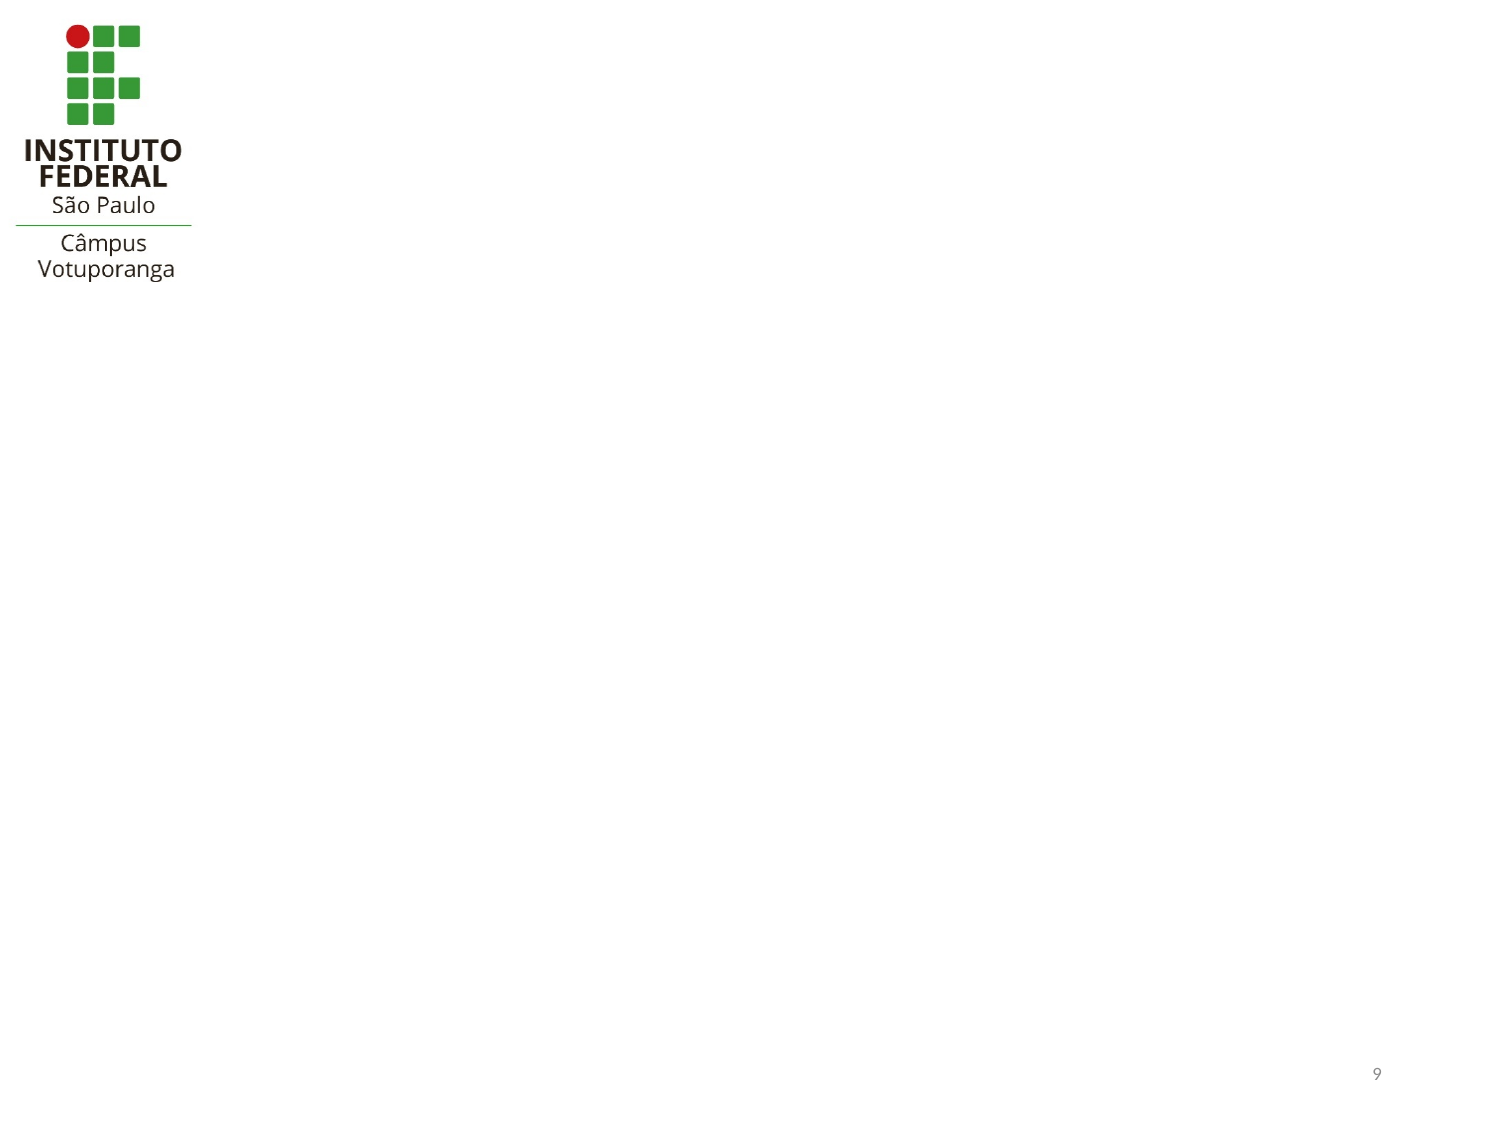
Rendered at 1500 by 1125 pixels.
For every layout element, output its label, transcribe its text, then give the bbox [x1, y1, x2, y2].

slide_number 9 [1059, 1042, 1397, 1103]
picture [8, 16, 198, 289]
